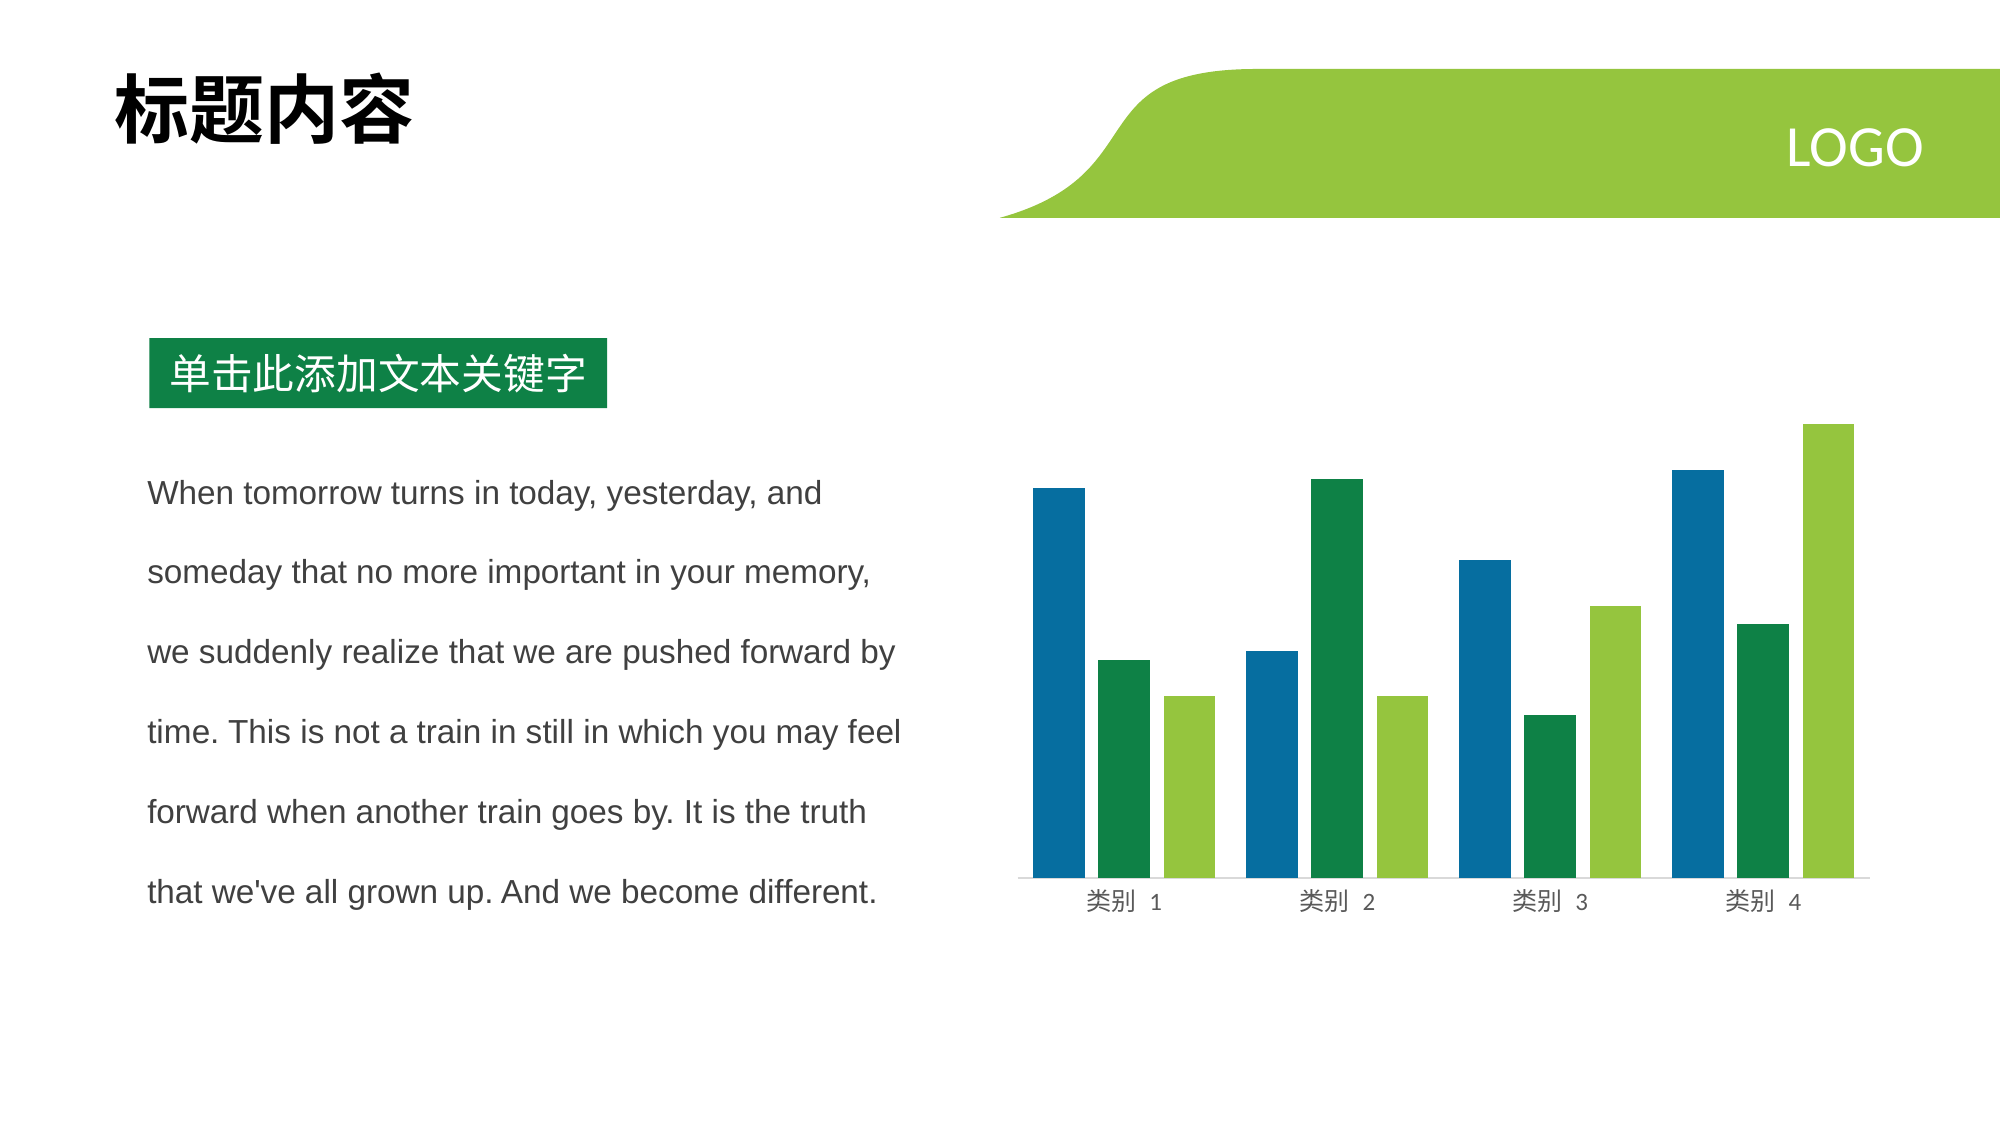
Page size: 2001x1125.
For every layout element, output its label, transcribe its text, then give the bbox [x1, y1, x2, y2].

chart [999, 321, 1888, 931]
text_box When tomorrow turns in today, yesterday, and someday that no more important in your memory, we suddenly realize that we are pushed forward by time. This is not a train in still in which you may feel forward when another train goes by. It is the truth that we've all grown up. And we become different. [132, 423, 921, 918]
text_box 单击此添加文本关键字 [149, 338, 608, 409]
text_box 标题内容 [99, 54, 430, 160]
text_box LOGO [1771, 100, 1939, 186]
text_box [999, 67, 2000, 219]
